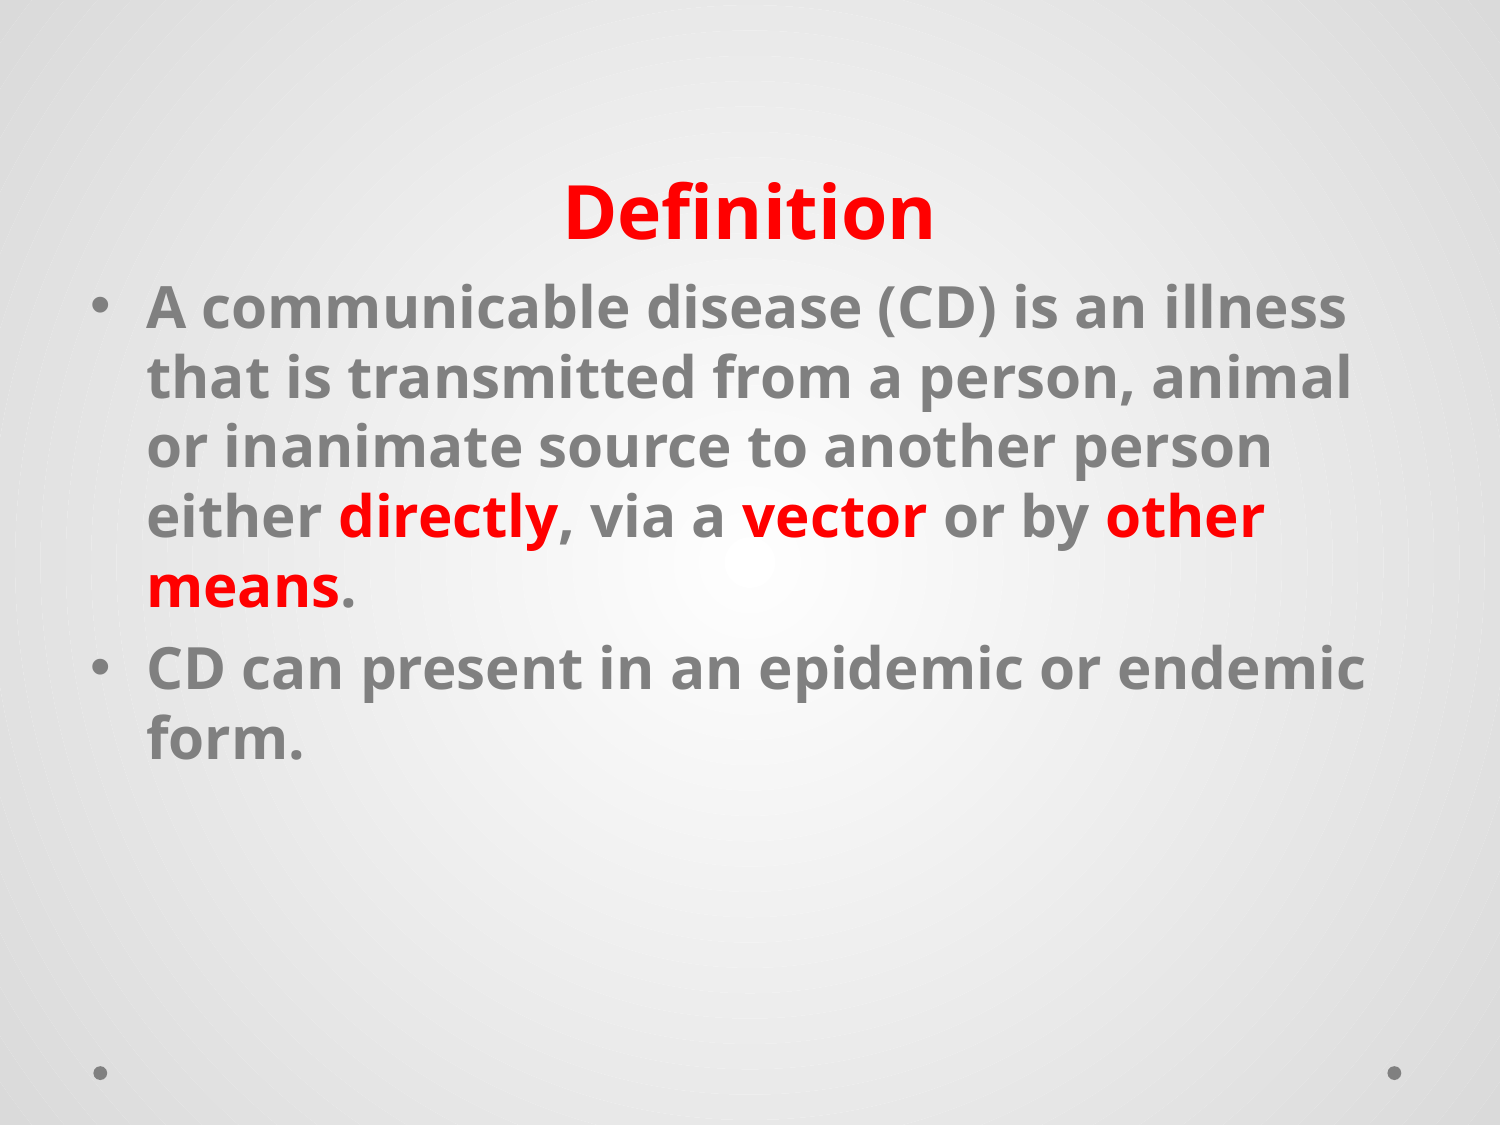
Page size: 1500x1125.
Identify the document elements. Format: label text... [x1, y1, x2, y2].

list A communicable disease (CD) is an illness that is transmitted from a person, animal or inanimate source to another person either directly, via a vector or by other means. CD can present in an epidemic or endemic form. [75, 262, 1425, 1005]
title Definition [75, 0, 1425, 262]
